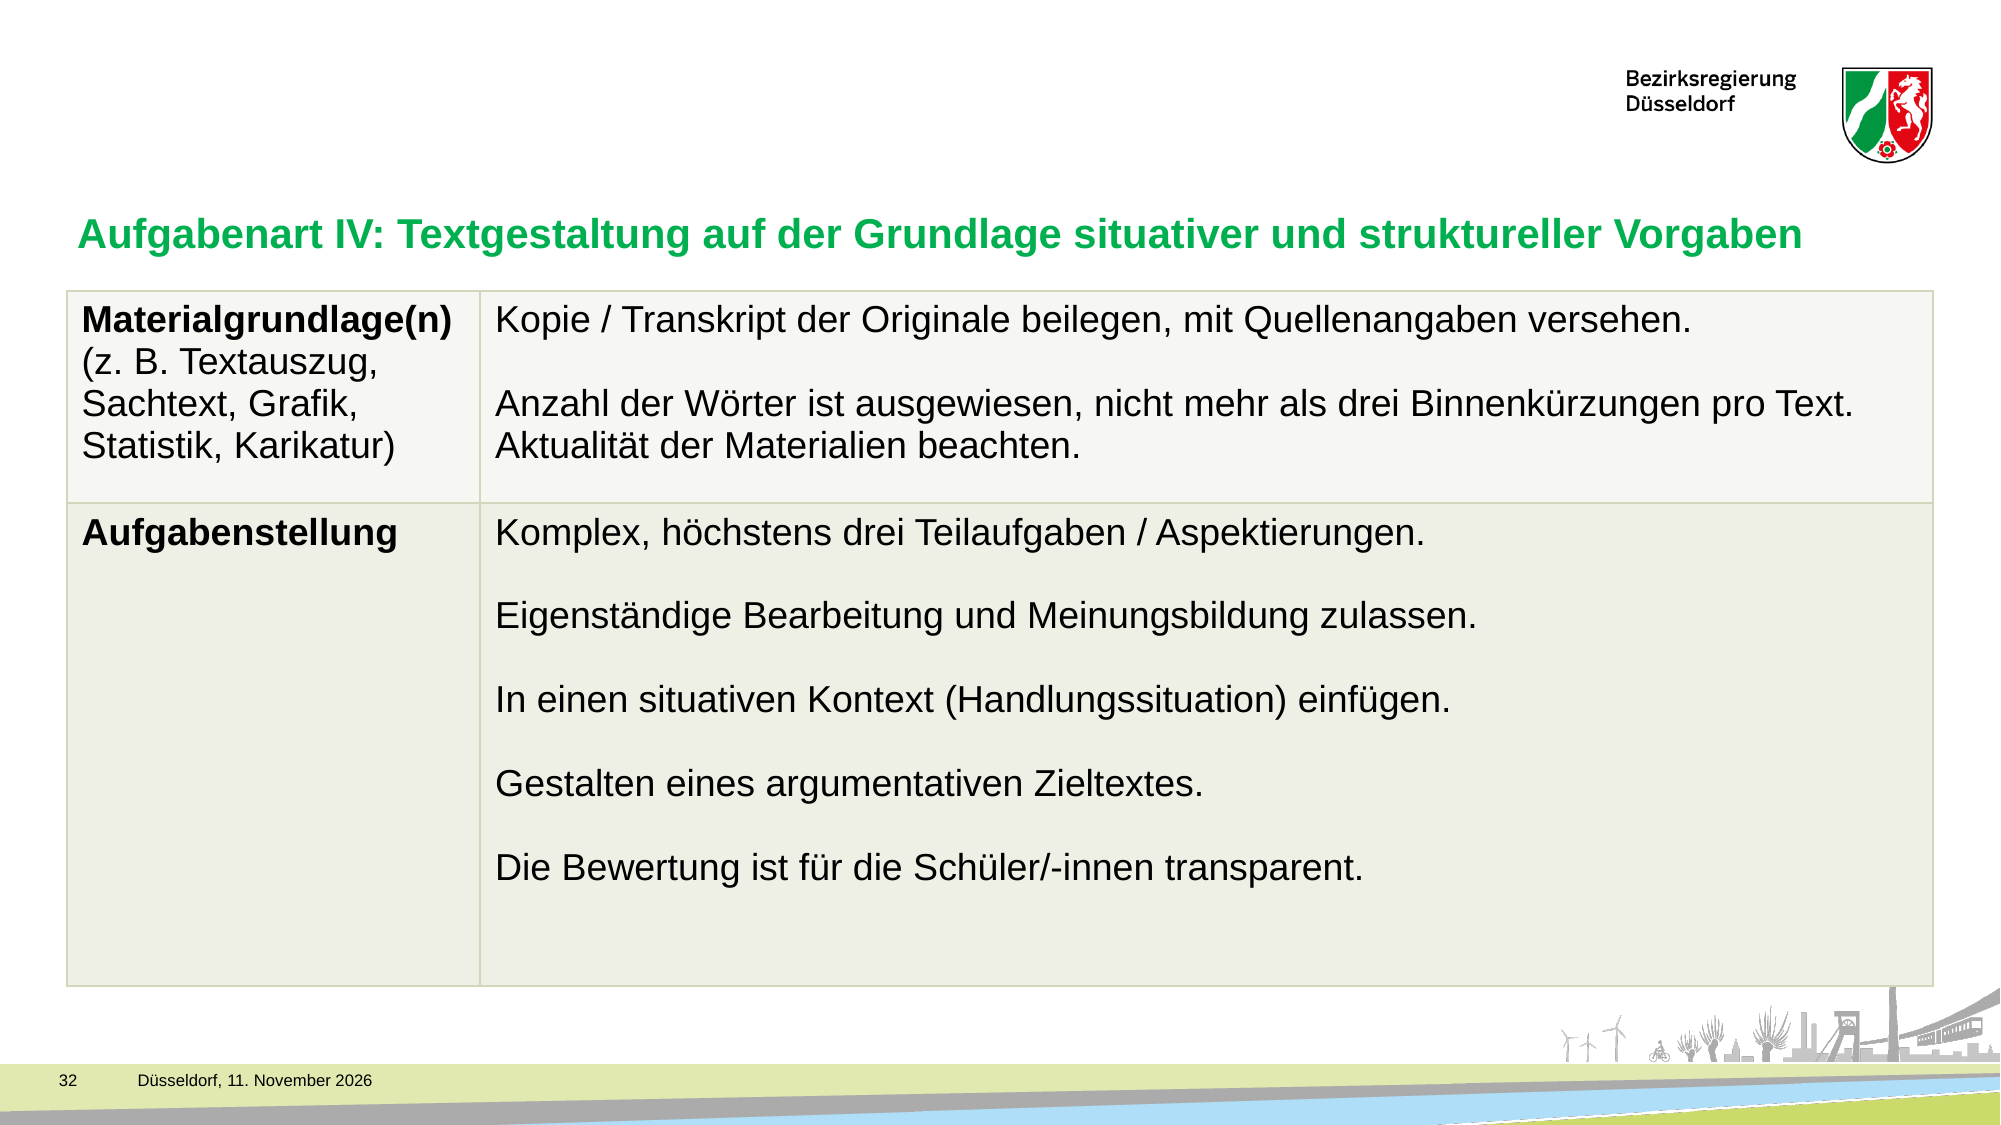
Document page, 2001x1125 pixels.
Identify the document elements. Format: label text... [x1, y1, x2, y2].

table_header Materialgrundlage(n) (z. B. Textauszug, Sachtext, Grafik, Statistik, Karikatur) [68, 292, 479, 502]
slide_number 32 [58, 1070, 123, 1125]
footer Düsseldorf, 2. Dezember 2023 [137, 1070, 595, 1125]
title Aufgabenart IV: Textgestaltung auf der Grundlage situativer und struktureller Vorgaben [66, 184, 1933, 279]
table_header Kopie / Transkript der Originale beilegen, mit Quellenangaben versehen. Anzahl der Wörter ist ausgewiesen, nicht mehr als drei Binnenkürzungen pro Text. Aktualität der Materialien beachten. [481, 292, 1932, 502]
table_cell Komplex, höchstens drei Teilaufgaben / Aspektierungen. Eigenständige Bearbeitung und Meinungsbildung zulassen. In einen situativen Kontext (Handlungssituation) einfügen. Gestalten eines argumentativen Zieltextes. Die Bewertung ist für die Schüler/-innen transparent. [481, 504, 1932, 985]
picture [0, 916, 2000, 1125]
picture [1625, 66, 1933, 164]
table_cell Aufgabenstellung [68, 504, 479, 985]
